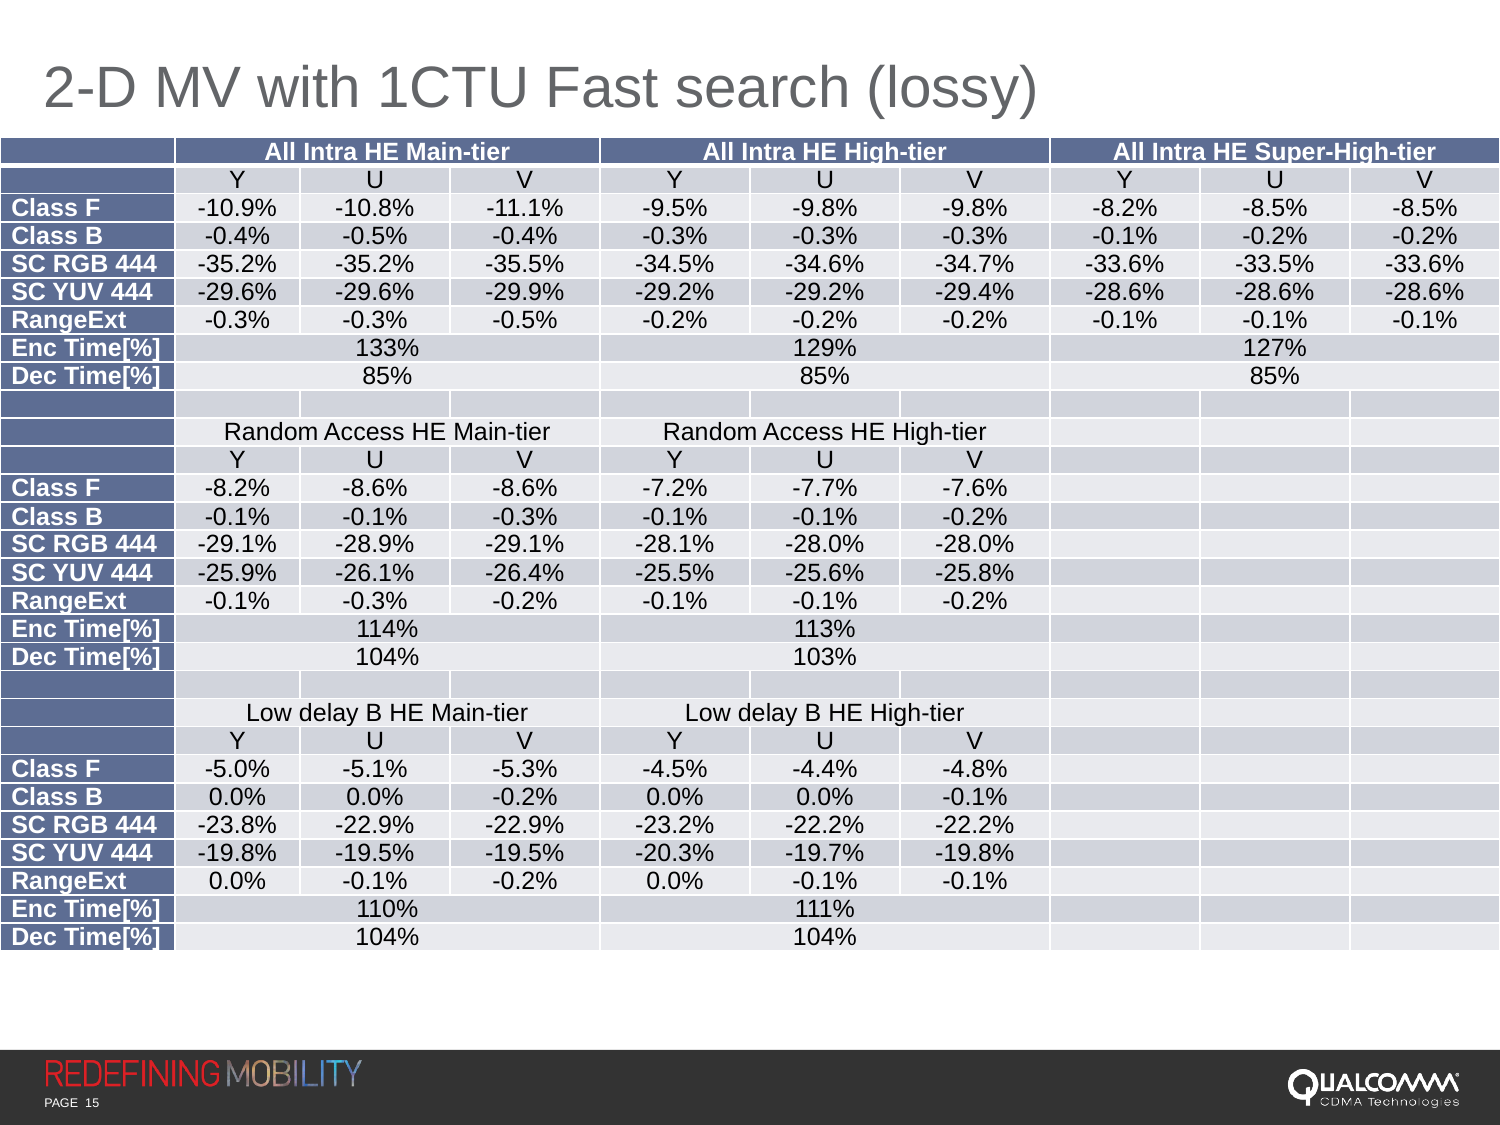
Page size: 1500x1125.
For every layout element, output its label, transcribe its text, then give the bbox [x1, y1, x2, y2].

table_cell -0.2% [601, 307, 749, 333]
table_cell -8.2% [1051, 194, 1199, 221]
table_cell -0.1% [751, 503, 899, 529]
table_cell RangeExt [1, 307, 174, 333]
table_cell [1051, 671, 1199, 698]
table_cell -29.6% [176, 279, 299, 305]
table_cell -22.9% [301, 812, 449, 838]
table_header All Intra HE Super-High-tier [1051, 138, 1499, 163]
table_cell Low delay B HE Main-tier [176, 699, 599, 726]
table_cell -29.1% [176, 531, 299, 557]
table_cell U [301, 727, 449, 754]
table_cell Y [176, 727, 299, 754]
table_cell Dec Time[%] [1, 363, 174, 389]
table_cell -25.6% [751, 559, 899, 585]
table_cell Class B [1, 503, 174, 529]
table_cell [1051, 391, 1199, 417]
table_cell -0.1% [1051, 307, 1199, 333]
table_cell -0.3% [601, 223, 749, 249]
table_cell -0.1% [301, 503, 449, 529]
table_cell -28.0% [901, 531, 1049, 557]
table_cell [1051, 840, 1199, 866]
table_cell -28.9% [301, 531, 449, 557]
table_cell -0.2% [1201, 223, 1349, 249]
table_cell [1201, 419, 1349, 445]
table_cell Enc Time[%] [1, 896, 174, 922]
table_cell [1201, 503, 1349, 529]
table_cell -19.5% [301, 840, 449, 866]
table_cell SC RGB 444 [1, 531, 174, 557]
table_cell -29.2% [751, 279, 899, 305]
table_cell -4.4% [751, 755, 899, 782]
table_cell 0.0% [176, 784, 299, 810]
table_cell V [901, 168, 1049, 193]
table_cell U [751, 447, 899, 473]
table_cell [1201, 699, 1349, 726]
table_cell Class F [1, 194, 174, 221]
table_cell [1351, 587, 1499, 613]
table_cell Class F [1, 755, 174, 782]
table_cell -0.2% [451, 868, 599, 894]
table_cell -0.2% [451, 587, 599, 613]
table_cell -20.3% [601, 840, 749, 866]
table_cell [1, 671, 174, 698]
table_cell 0.0% [176, 868, 299, 894]
table_cell 0.0% [601, 784, 749, 810]
table_cell -0.1% [176, 587, 299, 613]
table_cell -19.5% [451, 840, 599, 866]
table_cell -23.2% [601, 812, 749, 838]
table_cell -8.2% [176, 475, 299, 501]
table_cell [1201, 812, 1349, 838]
table_cell SC YUV 444 [1, 840, 174, 866]
table_cell [1201, 868, 1349, 894]
table_cell [1051, 924, 1199, 950]
table_cell [1201, 924, 1349, 950]
table_cell -0.5% [451, 307, 599, 333]
table_cell [1351, 896, 1499, 922]
table_cell SC YUV 444 [1, 559, 174, 585]
picture [30, 1048, 372, 1099]
table_cell Y [601, 168, 749, 193]
table_cell -0.4% [176, 223, 299, 249]
table_cell [301, 671, 449, 698]
table_cell [1201, 643, 1349, 670]
table_cell 111% [601, 896, 1049, 922]
table_cell 127% [1051, 335, 1499, 361]
table_cell -0.2% [901, 587, 1049, 613]
table_cell [1351, 643, 1499, 670]
table_cell [1, 447, 174, 473]
table_cell -4.8% [901, 755, 1049, 782]
table_cell U [301, 168, 449, 193]
table_cell -29.1% [451, 531, 599, 557]
table_cell [1, 699, 174, 726]
table_cell -34.7% [901, 251, 1049, 277]
table_cell [1351, 784, 1499, 810]
table_cell [1, 168, 174, 193]
table_cell -0.1% [751, 587, 899, 613]
table_cell [1201, 475, 1349, 501]
table_cell -0.4% [451, 223, 599, 249]
table_cell [1051, 699, 1199, 726]
table_cell -7.7% [751, 475, 899, 501]
table_cell -22.2% [901, 812, 1049, 838]
table_cell [1051, 755, 1199, 782]
table_cell -5.3% [451, 755, 599, 782]
table_cell [1201, 447, 1349, 473]
table_cell U [751, 168, 899, 193]
table_cell 104% [601, 924, 1049, 950]
table_cell [1351, 615, 1499, 642]
table_cell -11.1% [451, 194, 599, 221]
table_cell [1051, 503, 1199, 529]
table_cell 0.0% [751, 784, 899, 810]
table_cell -0.3% [901, 223, 1049, 249]
table_cell 103% [601, 643, 1049, 670]
table_cell Random Access HE High-tier [601, 419, 1049, 445]
table_cell Dec Time[%] [1, 643, 174, 670]
table_cell SC RGB 444 [1, 251, 174, 277]
table_cell [1351, 503, 1499, 529]
table_cell -5.0% [176, 755, 299, 782]
table_cell -28.6% [1351, 279, 1499, 305]
table_cell [176, 391, 299, 417]
table_cell -19.7% [751, 840, 899, 866]
table_cell [1201, 587, 1349, 613]
table_cell Low delay B HE High-tier [601, 699, 1049, 726]
table_cell V [451, 447, 599, 473]
table_cell -33.6% [1051, 251, 1199, 277]
table_cell Class B [1, 784, 174, 810]
table_cell -33.5% [1201, 251, 1349, 277]
table_cell [1051, 531, 1199, 557]
table_cell SC RGB 444 [1, 812, 174, 838]
table_cell [1, 391, 174, 417]
table_cell [601, 391, 749, 417]
table_cell [901, 671, 1049, 698]
table_cell -0.3% [176, 307, 299, 333]
table_cell [1, 419, 174, 445]
table_cell -29.2% [601, 279, 749, 305]
table_cell [1051, 587, 1199, 613]
table_cell [301, 391, 449, 417]
table_cell [1351, 755, 1499, 782]
table_cell -7.6% [901, 475, 1049, 501]
table_cell -25.5% [601, 559, 749, 585]
table_cell [1351, 475, 1499, 501]
table_cell -0.3% [301, 307, 449, 333]
table_cell [1201, 727, 1349, 754]
table_cell [1351, 671, 1499, 698]
table_cell 113% [601, 615, 1049, 642]
title 2-D MV with 1CTU Fast search (lossy) [28, 44, 1462, 137]
table_cell [901, 391, 1049, 417]
table_cell [176, 671, 299, 698]
table_cell -23.8% [176, 812, 299, 838]
table_cell -0.1% [301, 868, 449, 894]
table_cell Class F [1, 475, 174, 501]
table_cell [1201, 615, 1349, 642]
table_cell -0.5% [301, 223, 449, 249]
table_cell [451, 671, 599, 698]
table_cell [1351, 699, 1499, 726]
table_cell Y [601, 447, 749, 473]
table_cell 85% [1051, 363, 1499, 389]
table_cell [1201, 840, 1349, 866]
table_cell 133% [176, 335, 599, 361]
table_cell [1351, 727, 1499, 754]
table_cell [1201, 755, 1349, 782]
table_cell [1351, 447, 1499, 473]
table_cell [1051, 475, 1199, 501]
table_cell Y [1051, 168, 1199, 193]
table_cell -9.8% [901, 194, 1049, 221]
table_cell [1201, 784, 1349, 810]
table_cell 85% [601, 363, 1049, 389]
table_cell [1051, 812, 1199, 838]
table_cell -8.6% [451, 475, 599, 501]
table_cell [1051, 896, 1199, 922]
table_cell [601, 671, 749, 698]
table_cell [1051, 559, 1199, 585]
table_cell [1351, 924, 1499, 950]
table_cell V [1351, 168, 1499, 193]
table_cell V [901, 447, 1049, 473]
table_cell -0.2% [451, 784, 599, 810]
table_cell -28.1% [601, 531, 749, 557]
table_cell -0.1% [1351, 307, 1499, 333]
table_cell -0.3% [301, 587, 449, 613]
table_cell -0.1% [1201, 307, 1349, 333]
table_cell 104% [176, 924, 599, 950]
table_cell [1051, 784, 1199, 810]
table_cell -35.5% [451, 251, 599, 277]
table_cell 104% [176, 643, 599, 670]
table_cell -0.1% [751, 868, 899, 894]
table_cell 85% [176, 363, 599, 389]
table_cell -0.1% [901, 784, 1049, 810]
table_cell U [301, 447, 449, 473]
table_cell [1051, 615, 1199, 642]
table_cell Y [176, 168, 299, 193]
table_cell [1051, 868, 1199, 894]
table_cell -29.9% [451, 279, 599, 305]
table_cell V [901, 727, 1049, 754]
table_header All Intra HE High-tier [601, 138, 1049, 163]
table_cell [451, 391, 599, 417]
table_cell -0.3% [751, 223, 899, 249]
table_cell -9.8% [751, 194, 899, 221]
table_header All Intra HE Main-tier [176, 138, 599, 163]
table_cell -26.4% [451, 559, 599, 585]
table_cell -33.6% [1351, 251, 1499, 277]
table_cell -10.9% [176, 194, 299, 221]
table_cell [1051, 447, 1199, 473]
table_cell Y [601, 727, 749, 754]
table_cell -9.5% [601, 194, 749, 221]
table_cell 0.0% [301, 784, 449, 810]
table_cell Enc Time[%] [1, 335, 174, 361]
table_cell [751, 671, 899, 698]
table_cell [751, 391, 899, 417]
table_cell -0.1% [176, 503, 299, 529]
table_cell -19.8% [901, 840, 1049, 866]
table_cell [1201, 896, 1349, 922]
table_cell Dec Time[%] [1, 924, 174, 950]
table_cell [1201, 671, 1349, 698]
table_cell [1, 727, 174, 754]
table_cell [1351, 391, 1499, 417]
table_cell -25.8% [901, 559, 1049, 585]
table_cell -0.1% [601, 587, 749, 613]
table_cell V [451, 168, 599, 193]
table_cell -29.4% [901, 279, 1049, 305]
table_cell U [1201, 168, 1349, 193]
table_cell -0.2% [1351, 223, 1499, 249]
table_cell -0.3% [451, 503, 599, 529]
table_cell -35.2% [301, 251, 449, 277]
table_cell -26.1% [301, 559, 449, 585]
table_cell -0.1% [1051, 223, 1199, 249]
table_cell Enc Time[%] [1, 615, 174, 642]
table_cell 0.0% [601, 868, 749, 894]
table_cell 114% [176, 615, 599, 642]
table_cell -7.2% [601, 475, 749, 501]
table_cell [1351, 419, 1499, 445]
table_cell RangeExt [1, 868, 174, 894]
table_cell [1201, 391, 1349, 417]
table_cell -28.6% [1201, 279, 1349, 305]
table_cell -22.9% [451, 812, 599, 838]
table_cell -0.2% [901, 503, 1049, 529]
table_cell -4.5% [601, 755, 749, 782]
table_cell [1051, 419, 1199, 445]
table_cell [1051, 727, 1199, 754]
table_cell -34.5% [601, 251, 749, 277]
table_cell -0.1% [901, 868, 1049, 894]
table_cell [1351, 531, 1499, 557]
table_cell -28.0% [751, 531, 899, 557]
table_cell [1351, 559, 1499, 585]
table_cell -19.8% [176, 840, 299, 866]
table_cell Y [176, 447, 299, 473]
table_cell -8.6% [301, 475, 449, 501]
table_cell V [451, 727, 599, 754]
table_cell 129% [601, 335, 1049, 361]
table_cell Class B [1, 223, 174, 249]
table_cell 110% [176, 896, 599, 922]
table_cell [1351, 812, 1499, 838]
table_cell -0.2% [751, 307, 899, 333]
table_cell RangeExt [1, 587, 174, 613]
table_cell -22.2% [751, 812, 899, 838]
table_cell -10.8% [301, 194, 449, 221]
table_cell [1351, 868, 1499, 894]
table_cell -34.6% [751, 251, 899, 277]
table_header [1, 138, 174, 163]
table_cell Random Access HE Main-tier [176, 419, 599, 445]
picture [1278, 1058, 1478, 1114]
table_cell -0.2% [901, 307, 1049, 333]
table_cell -25.9% [176, 559, 299, 585]
table_cell -5.1% [301, 755, 449, 782]
table_cell [1351, 840, 1499, 866]
table_cell [1051, 643, 1199, 670]
table_cell -0.1% [601, 503, 749, 529]
table_cell -35.2% [176, 251, 299, 277]
table_cell U [751, 727, 899, 754]
table_cell SC YUV 444 [1, 279, 174, 305]
table_cell -8.5% [1201, 194, 1349, 221]
table_cell -28.6% [1051, 279, 1199, 305]
table_cell -29.6% [301, 279, 449, 305]
table_cell -8.5% [1351, 194, 1499, 221]
table_cell [1201, 559, 1349, 585]
table_cell [1201, 531, 1349, 557]
